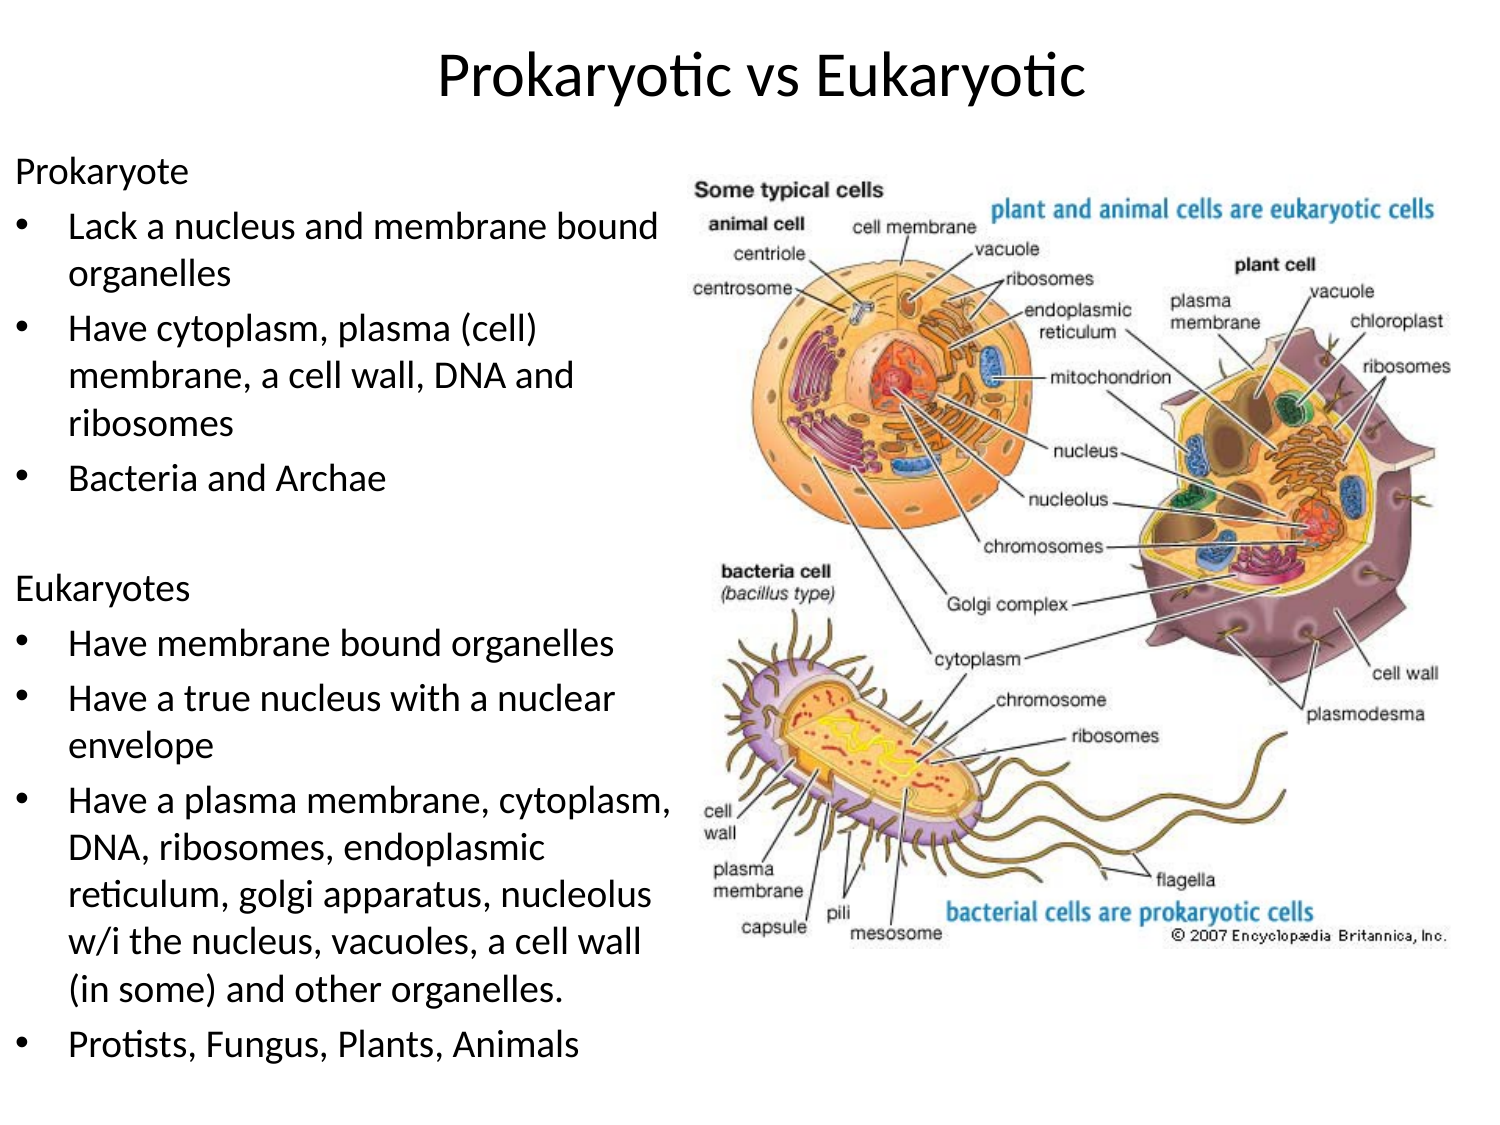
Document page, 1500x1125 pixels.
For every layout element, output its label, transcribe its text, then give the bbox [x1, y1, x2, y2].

title Prokaryotic vs Eukaryotic [87, 24, 1438, 118]
picture [687, 174, 1454, 949]
list Prokaryote Lack a nucleus and membrane bound organelles Have cytoplasm, plasma (cell) membrane, a cell wall, DNA and ribosomes Bacteria and Archae Eukaryotes Have membrane bound organelles Have a true nucleus with a nuclear envelope Have a plasma membrane, cytoplasm, DNA, ribosomes, endoplasmic reticulum, golgi apparatus, nucleolus w/i the nucleus, vacuoles, a cell wall (in some) and other organelles. Protists, Fungus, Plants, Animals [0, 137, 688, 1100]
